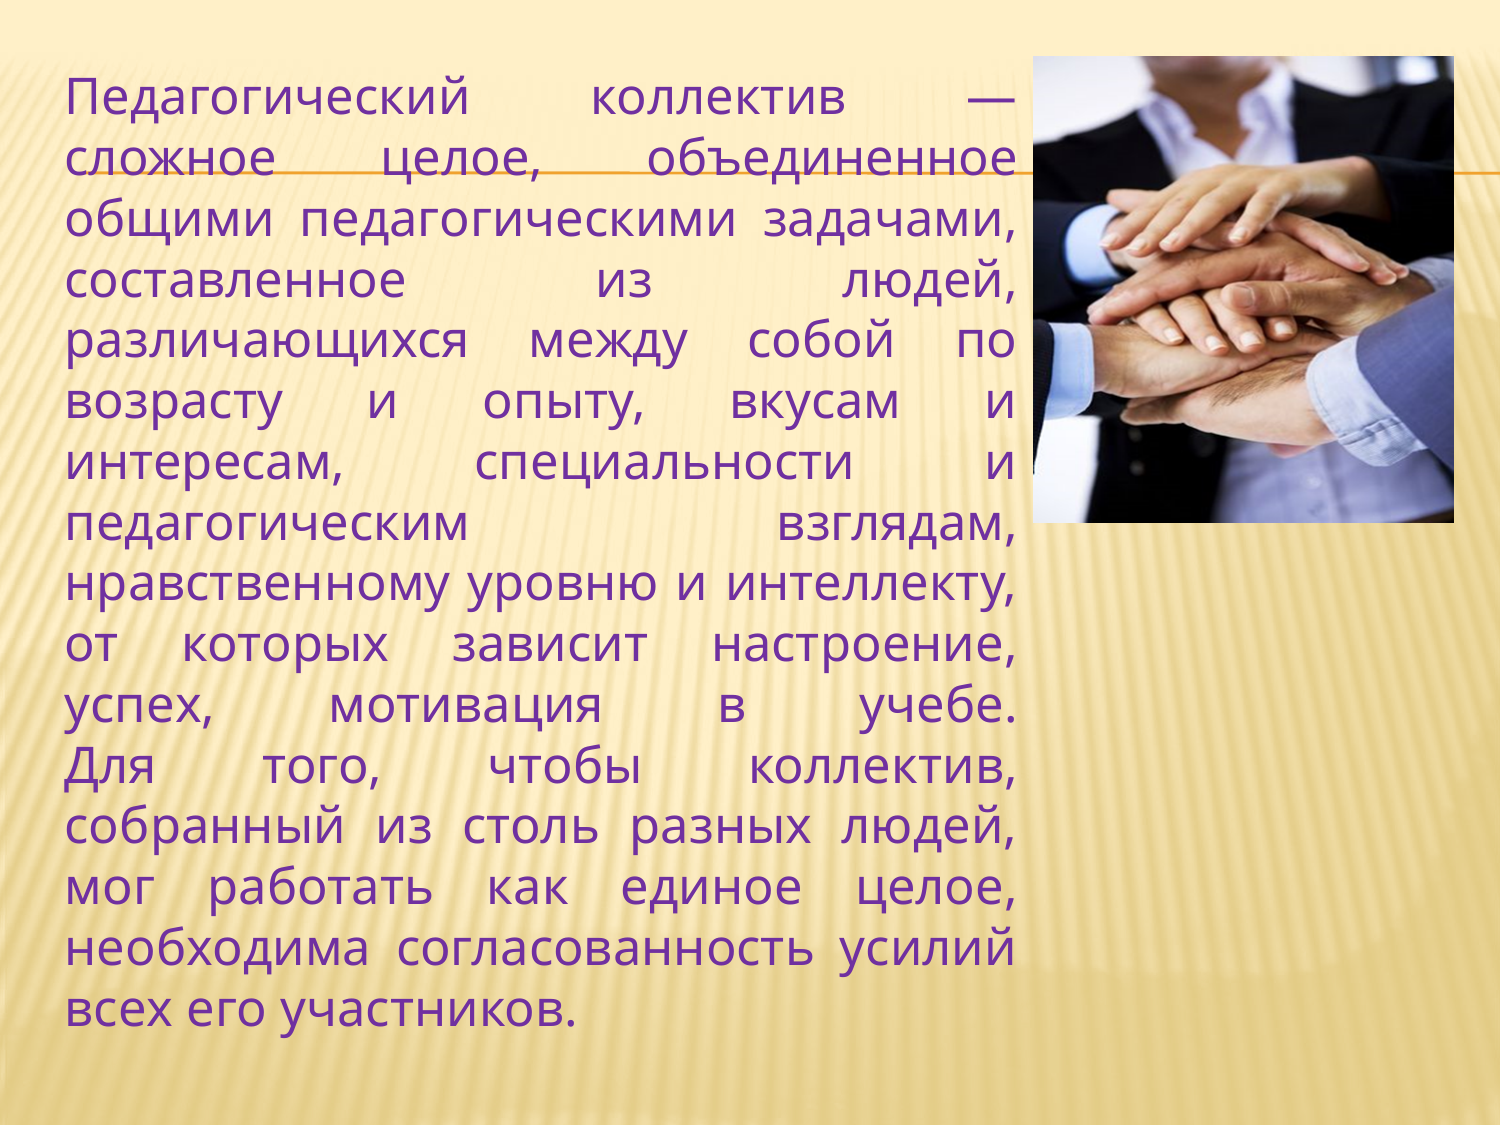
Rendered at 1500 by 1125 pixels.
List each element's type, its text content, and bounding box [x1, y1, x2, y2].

picture [1033, 56, 1454, 524]
list Педагогический коллектив — сложное целое, объединенное общими педагогическими задачами, составленное из людей, различающихся между собой по возрасту и опыту, вкусам и интересам, специальности и педагогическим взглядам, нравственному уровню и интеллекту, от которых зависит настроение, успех, мотивация в учебе. Для того, чтобы коллектив, собранный из столь разных людей, мог работать как единое целое, необходима согласованность усилий всех его участников. [50, 56, 1034, 1083]
